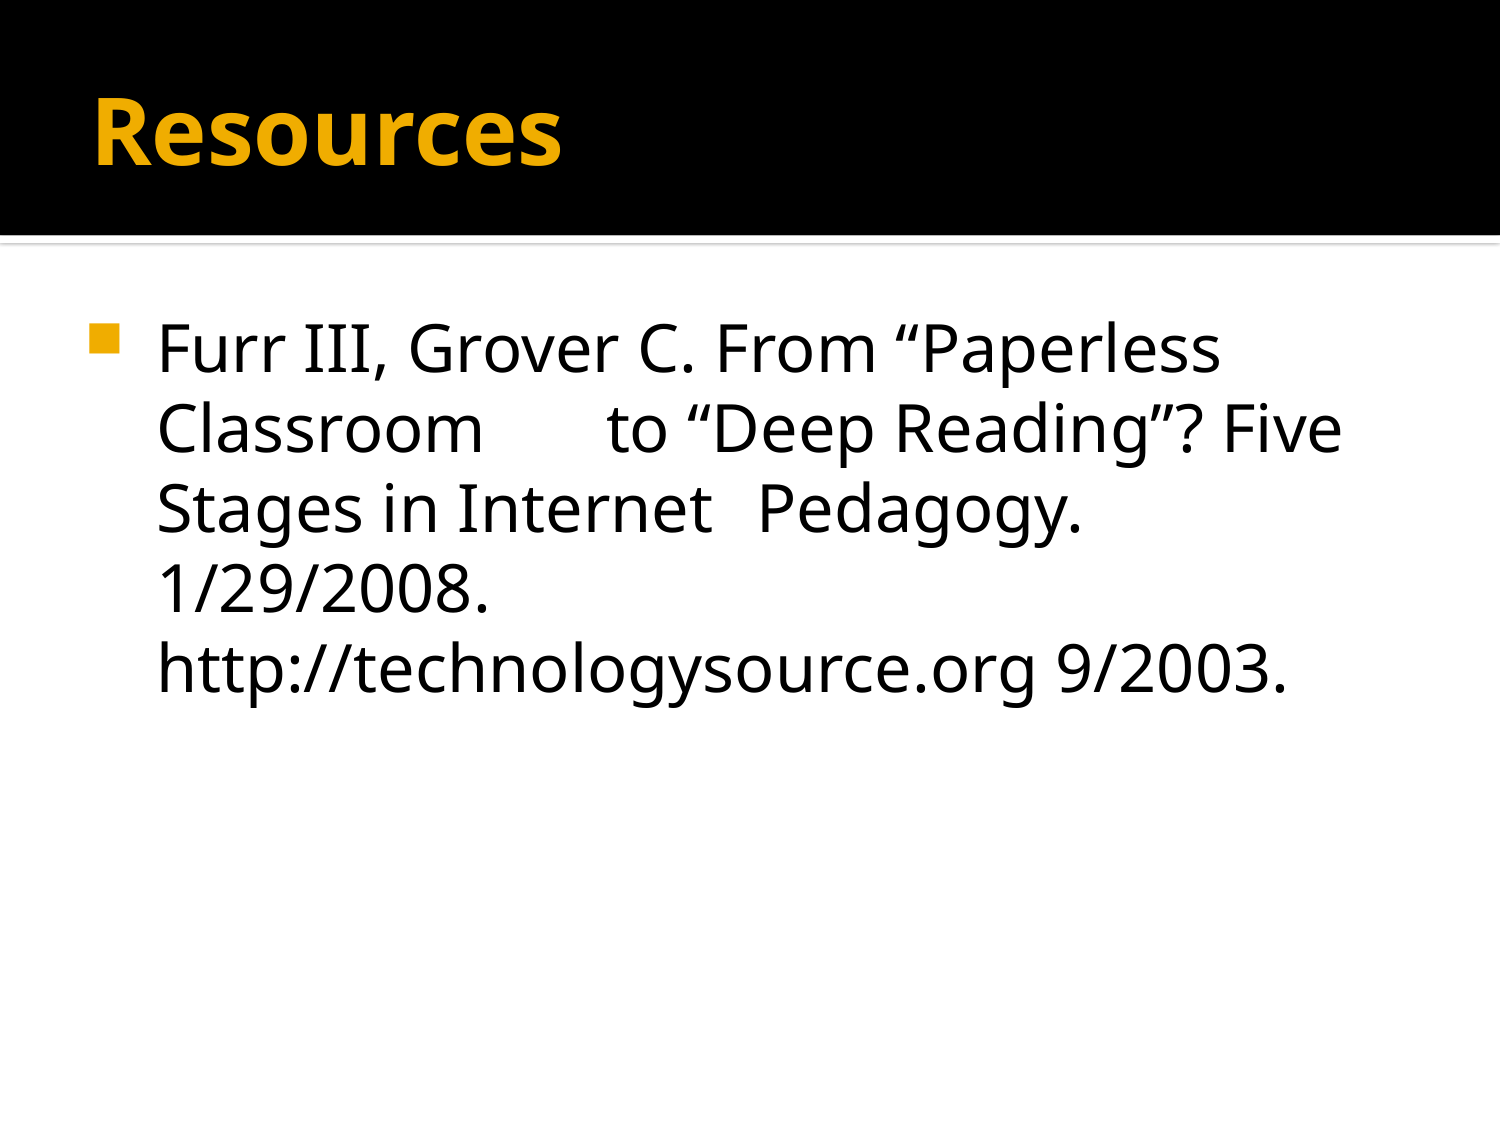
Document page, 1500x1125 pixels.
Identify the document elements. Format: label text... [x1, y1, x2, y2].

list Furr III, Grover C. From “Paperless Classroom to “Deep Reading”? Five Stages in Internet Pedagogy. 1/29/2008. http://technologysource.org 9/2003. [75, 291, 1425, 1050]
title Resources [75, 25, 1425, 231]
